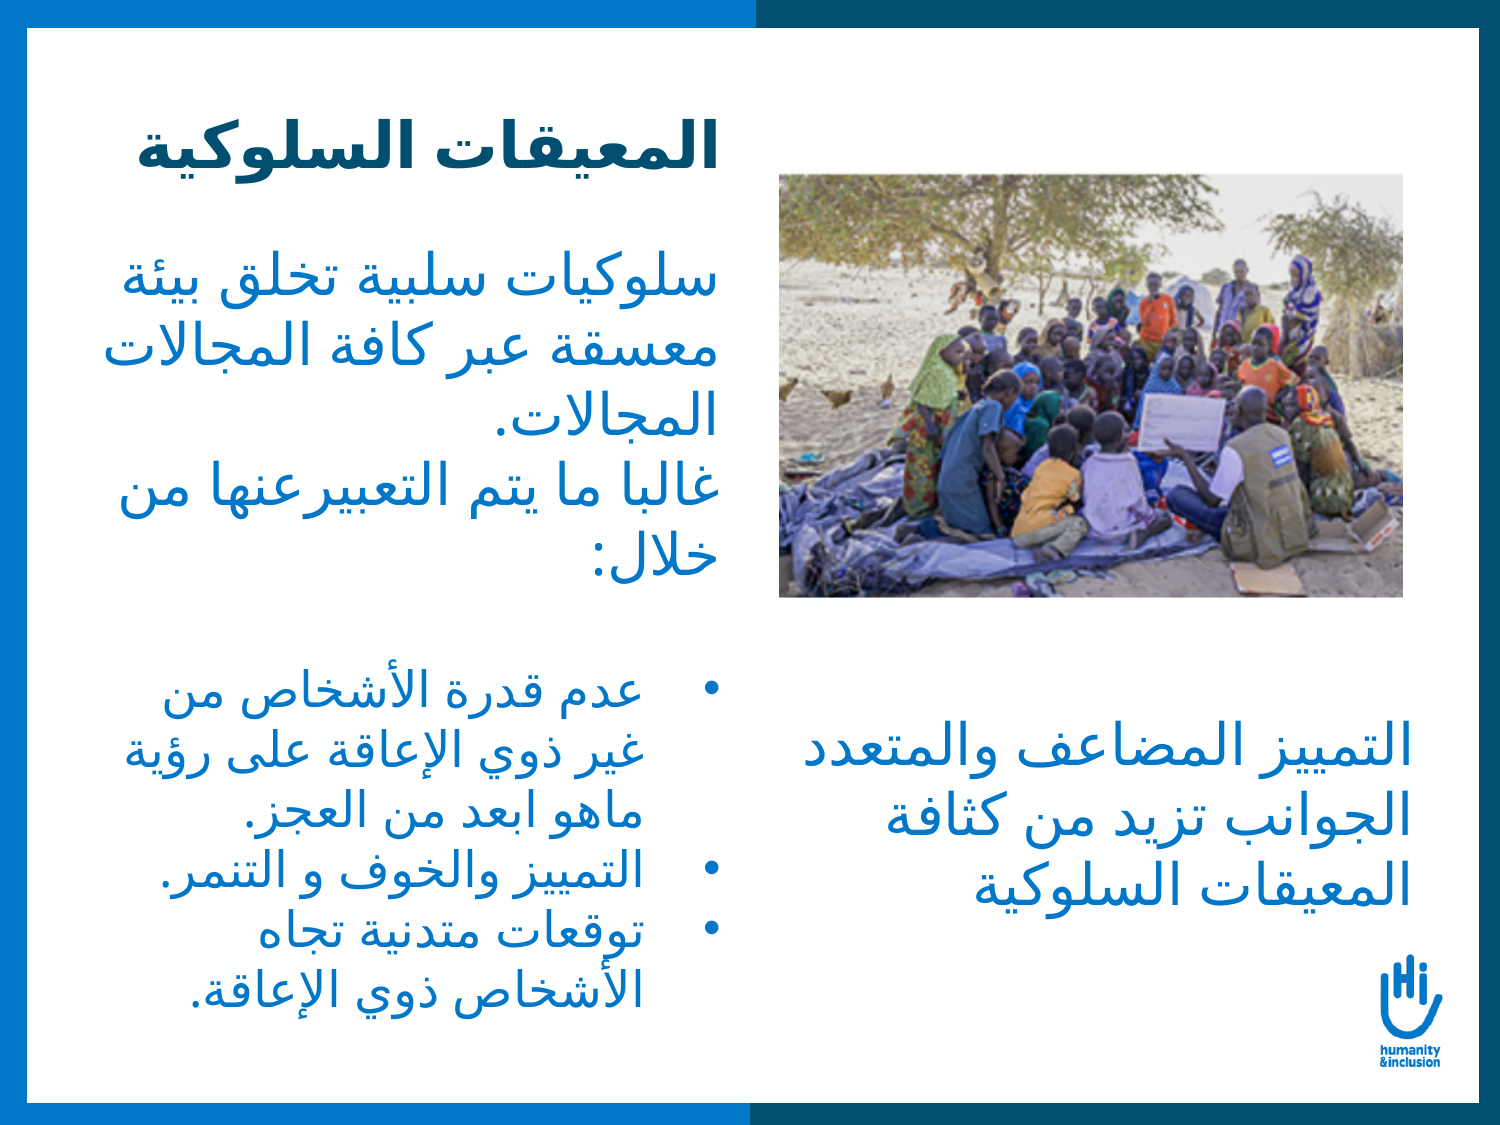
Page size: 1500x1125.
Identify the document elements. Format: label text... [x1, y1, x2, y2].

text_box سلوكيات سلبية تخلق بيئة معسقة عبر كافة المجالات المجالات. غالبا ما يتم التعبيرعنها من خلال: عدم قدرة الأشخاص من غير ذوي الإعاقة على رؤية ماهو ابعد من العجز. التمييز والخوف و التنمر. توقعات متدنية تجاه الأشخاص ذوي الإعاقة. [78, 230, 736, 1025]
picture [1369, 942, 1451, 1078]
title المعيقات السلوكية [77, 52, 1418, 234]
text_box التمييز المضاعف والمتعدد الجوانب تزيد من كثافة المعيقات السلوكية [787, 699, 1430, 925]
picture [779, 170, 1404, 601]
